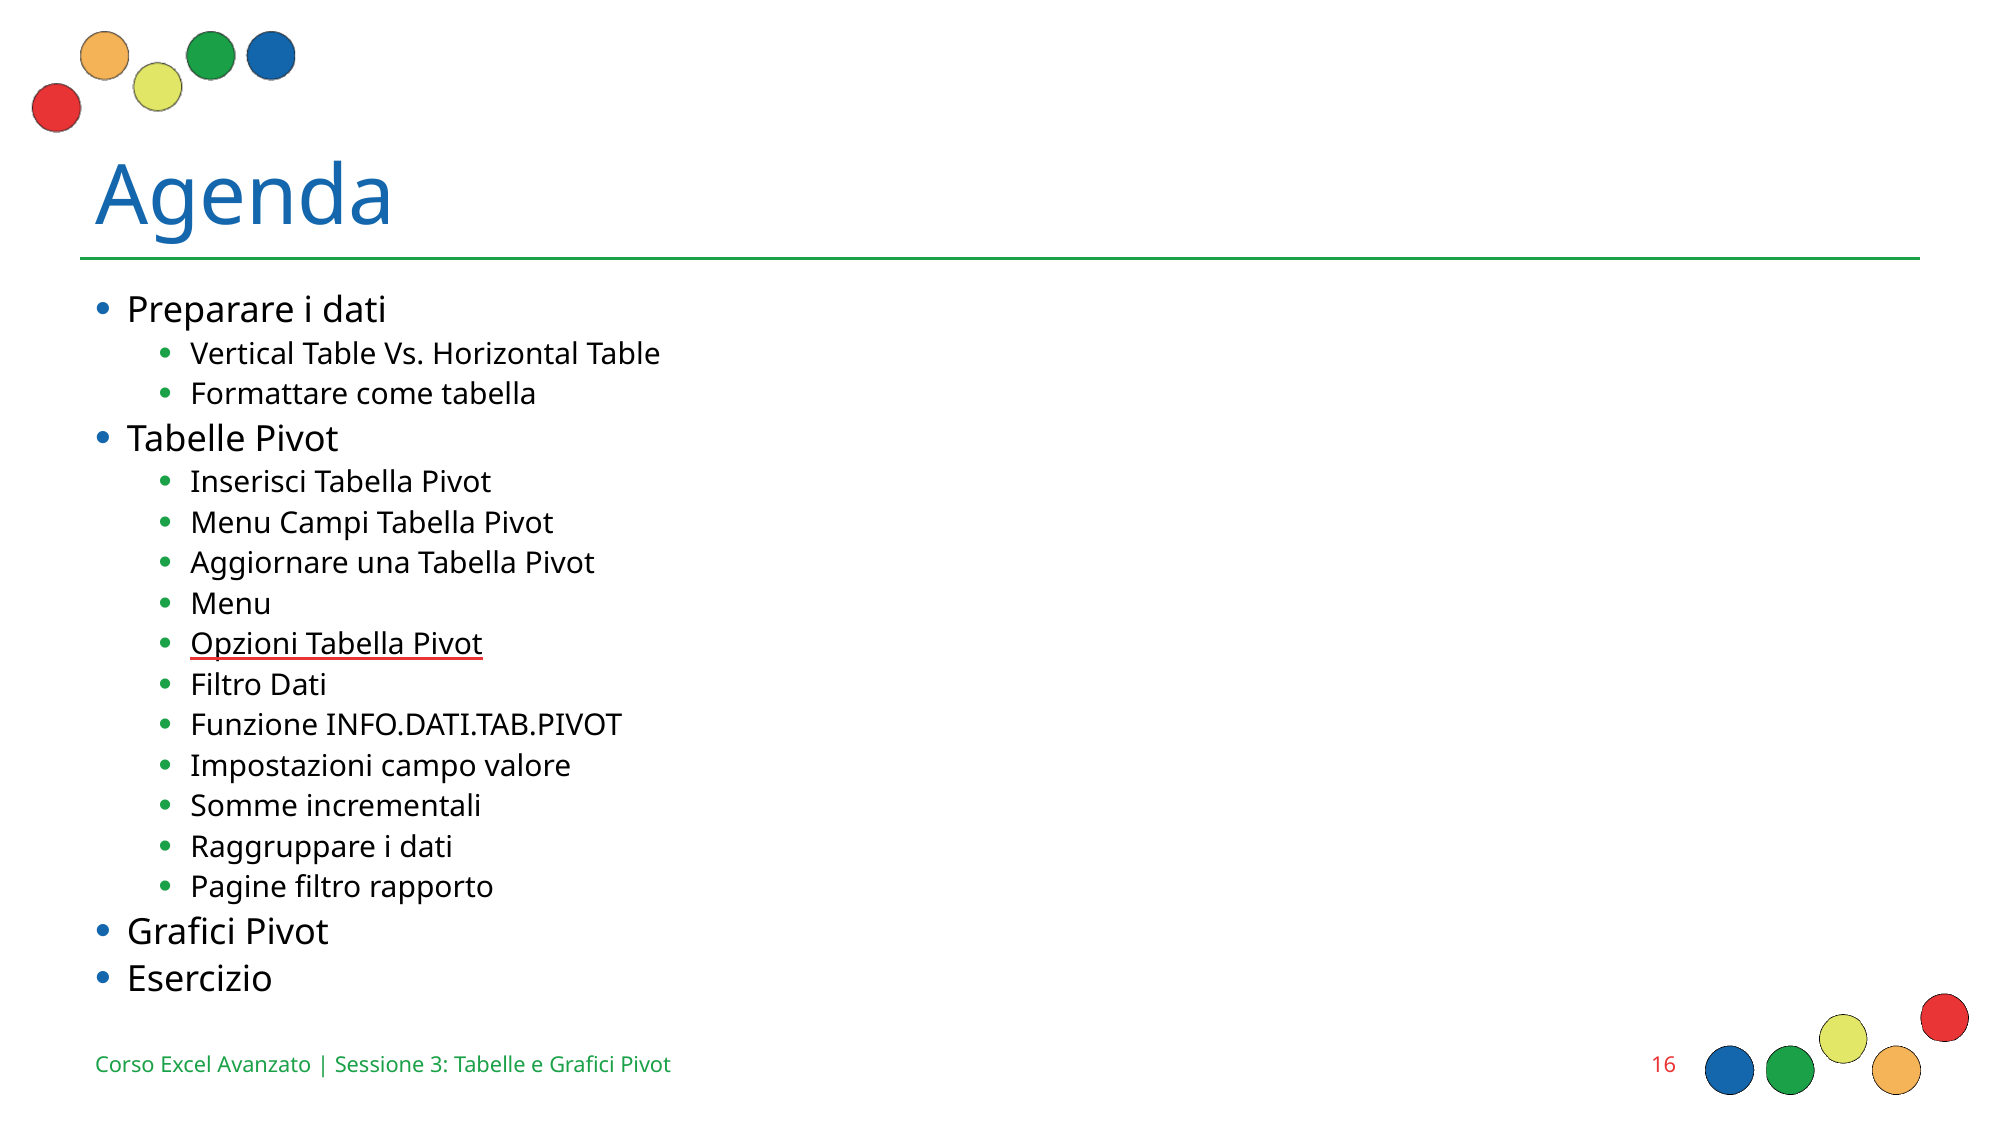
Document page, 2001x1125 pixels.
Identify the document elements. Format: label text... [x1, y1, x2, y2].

slide_number 16 [1583, 1035, 1692, 1096]
title Agenda [80, 123, 1920, 259]
list Preparare i dati Vertical Table Vs. Horizontal Table Formattare come tabella Tabelle Pivot Inserisci Tabella Pivot Menu Campi Tabella Pivot Aggiornare una Tabella Pivot Menu Opzioni Tabella Pivot Filtro Dati Funzione INFO.DATI.TAB.PIVOT Impostazioni campo valore Somme incrementali Raggruppare i dati Pagine filtro rapporto Grafici Pivot Esercizio [80, 278, 1920, 1011]
picture [29, 30, 295, 135]
footer Corso Excel Avanzato | Sessione 3: Tabelle e Grafici Pivot [80, 1035, 1571, 1096]
picture [1704, 990, 1971, 1096]
